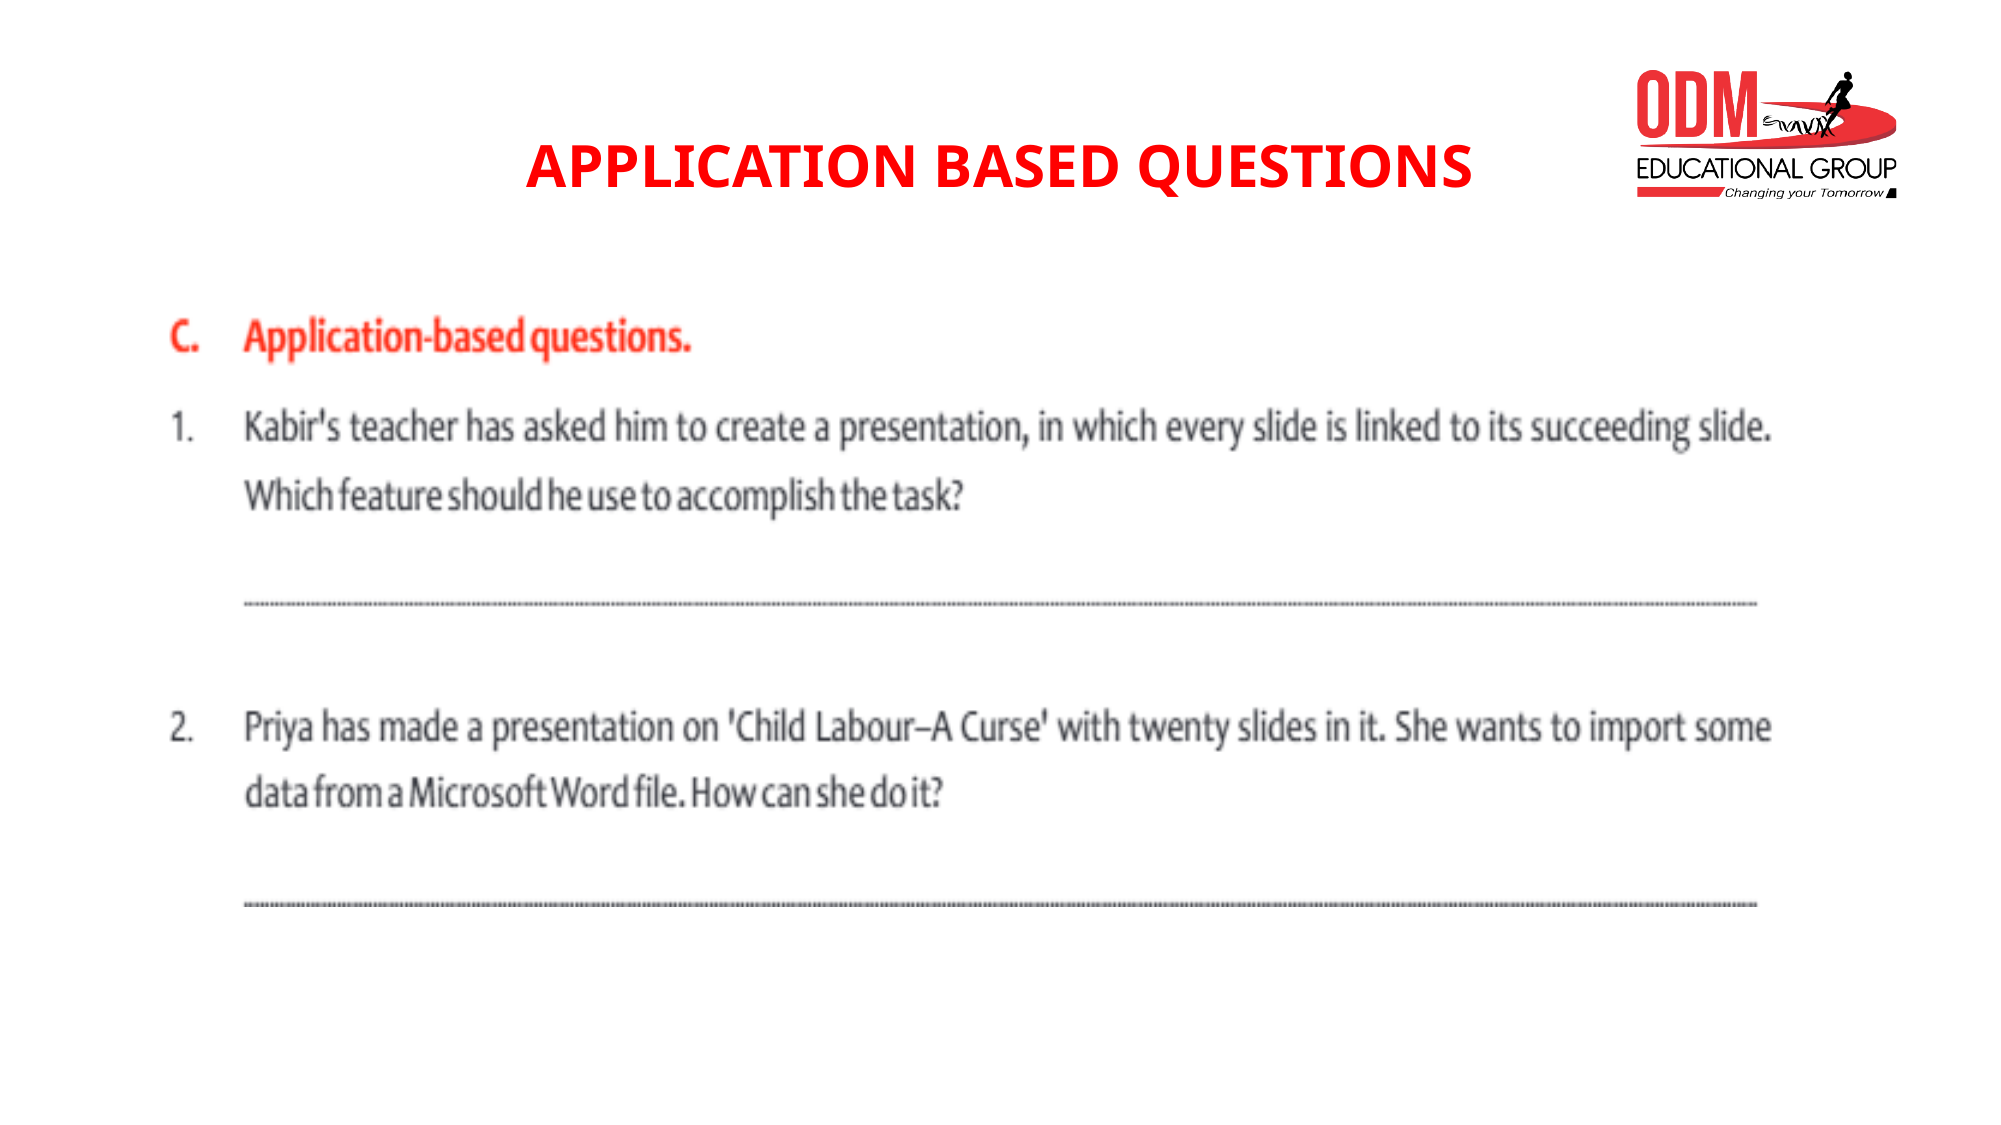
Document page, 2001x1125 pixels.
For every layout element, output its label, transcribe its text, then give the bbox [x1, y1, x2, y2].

title APPLICATION BASED QUESTIONS [137, 59, 1863, 278]
text_box [1637, 70, 1897, 199]
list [137, 277, 1832, 907]
